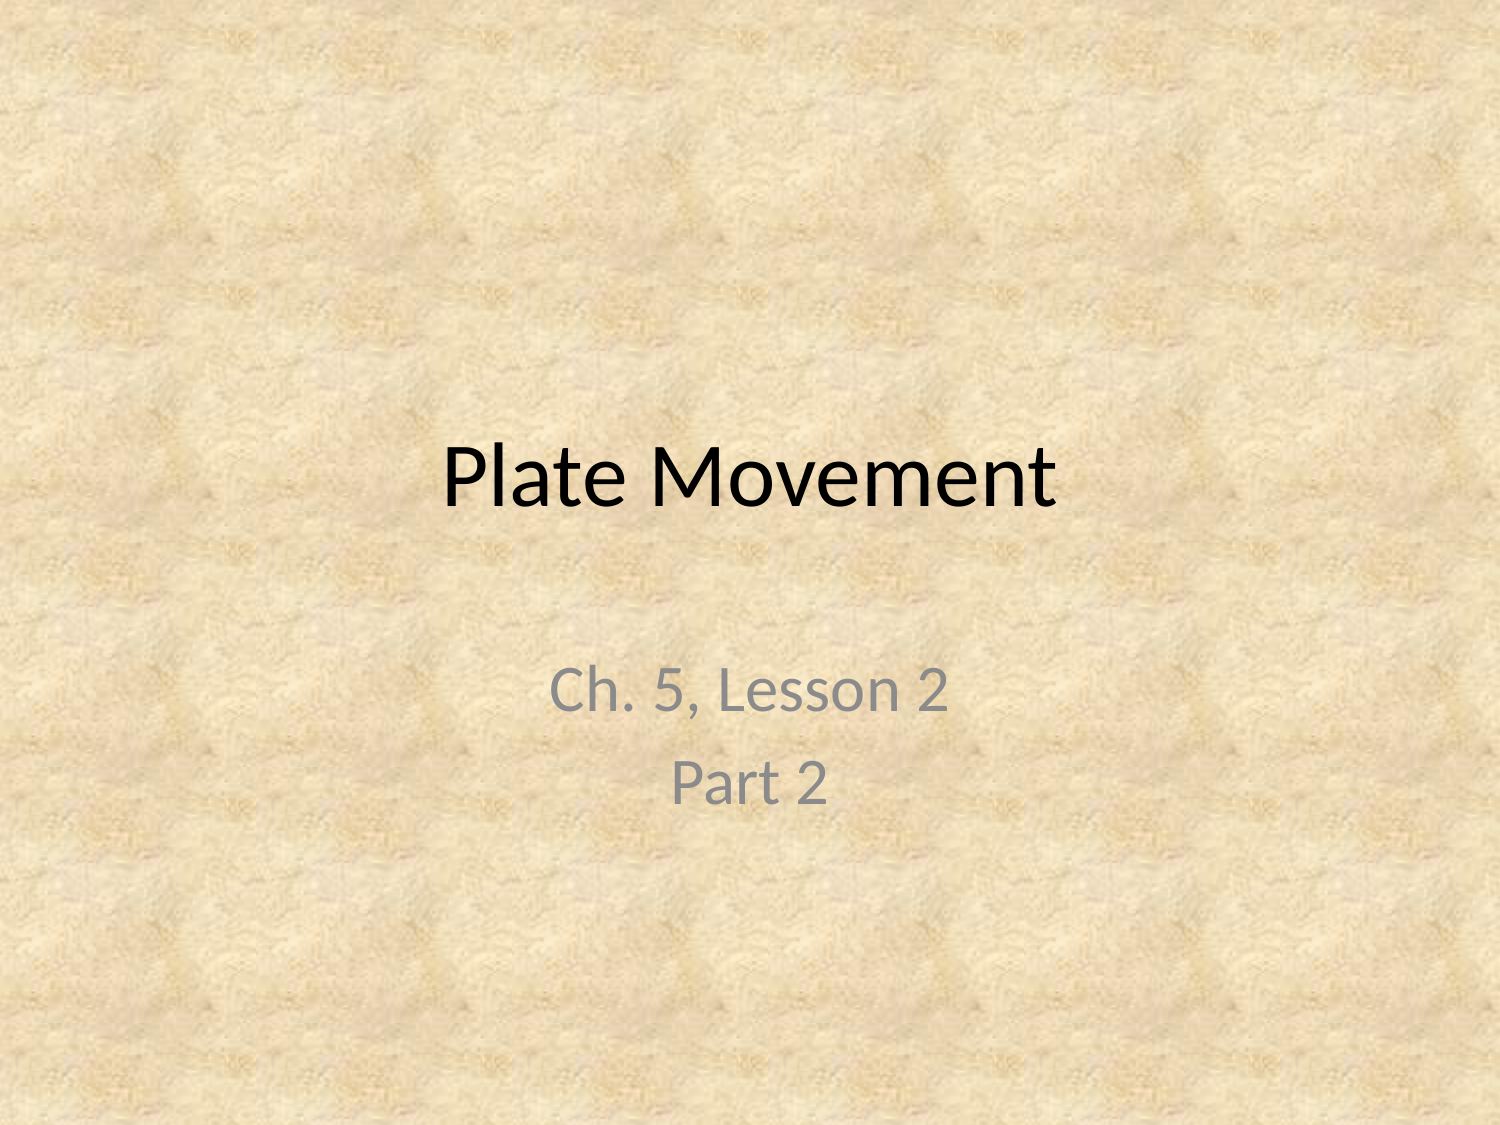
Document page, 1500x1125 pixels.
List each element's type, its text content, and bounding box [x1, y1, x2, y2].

title Plate Movement [112, 349, 1388, 591]
picture [0, 0, 1500, 1125]
subtitle Ch. 5, Lesson 2 Part 2 [225, 637, 1275, 925]
